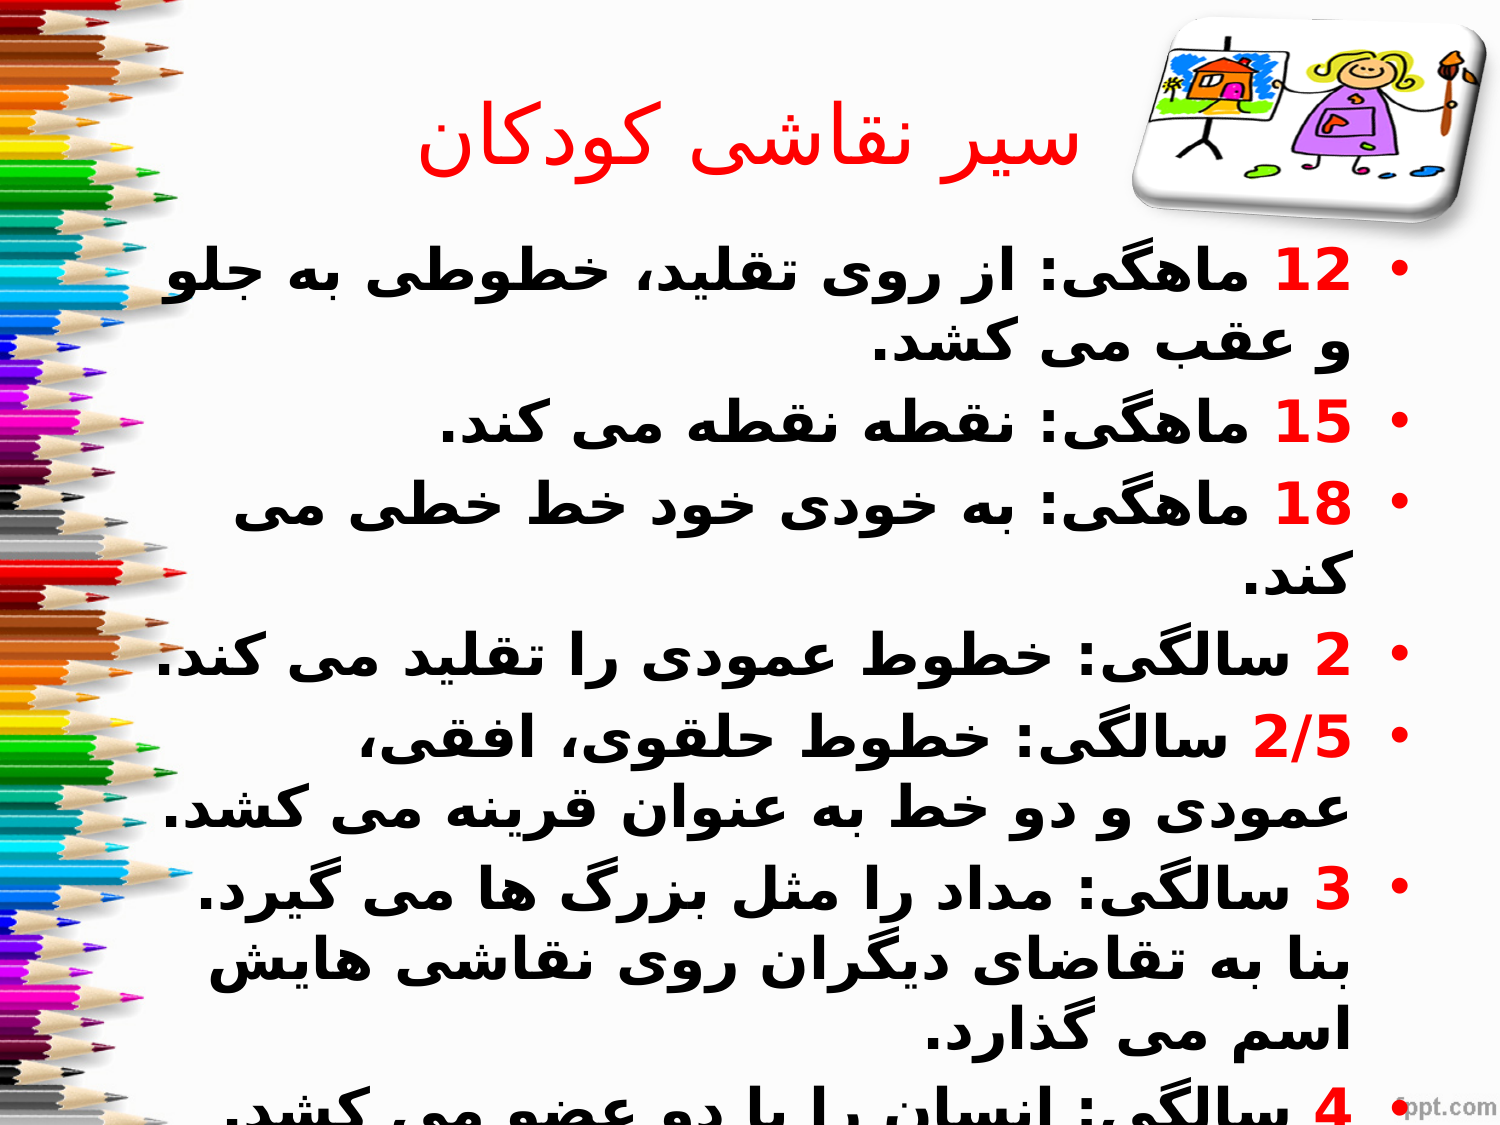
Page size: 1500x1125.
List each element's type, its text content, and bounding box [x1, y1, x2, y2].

picture [0, 309, 123, 860]
list 12 ماهگی: از روی تقلید، خطوطی به جلو و عقب می کشد. 15 ماهگی: نقطه نقطه می کند. 18 ماهگی: به خودی خود خط خطی می کند. 2 سالگی: خطوط عمودی را تقلید می کند. 2/5 سالگی: خطوط حلقوی، افقی، عمودی و دو خط به عنوان قرینه می کشد. 3 سالگی: مداد را مثل بزرگ ها می گیرد. بنا به تقاضای دیگران روی نقاشی هایش اسم می گذارد. 4 سالگی: انسان را با دو عضو می کشد. قرینه را تقلید می کند و عضوی را به شکل ناقص انسان اضافه می کند. [123, 224, 1425, 1038]
title سیر نقاشی کودکان [75, 62, 1088, 200]
picture [0, 0, 1500, 1125]
